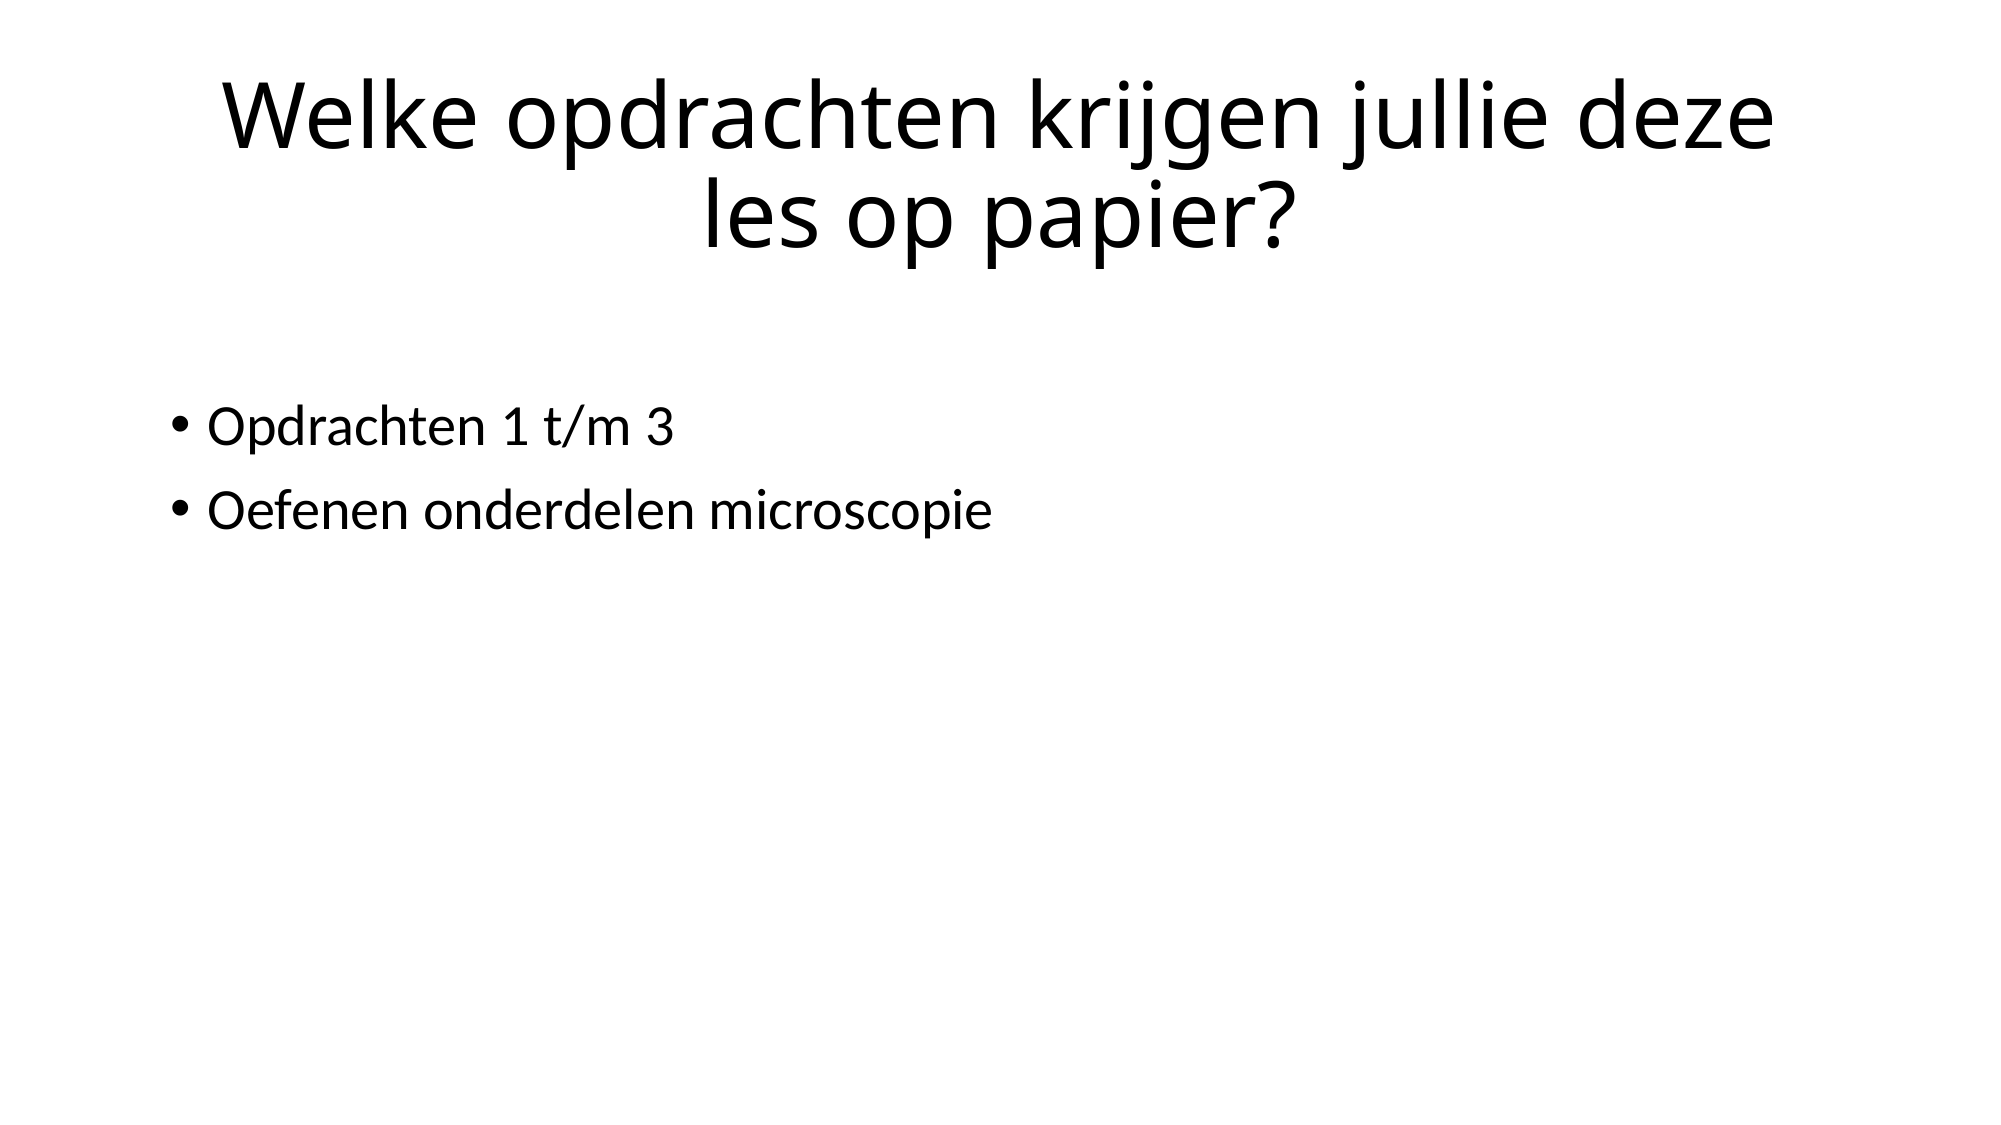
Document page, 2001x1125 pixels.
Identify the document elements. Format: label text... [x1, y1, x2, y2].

list Opdrachten 1 t/m 3 Oefenen onderdelen microscopie [155, 387, 1881, 781]
title Welke opdrachten krijgen jullie deze les op papier? [137, 59, 1863, 278]
